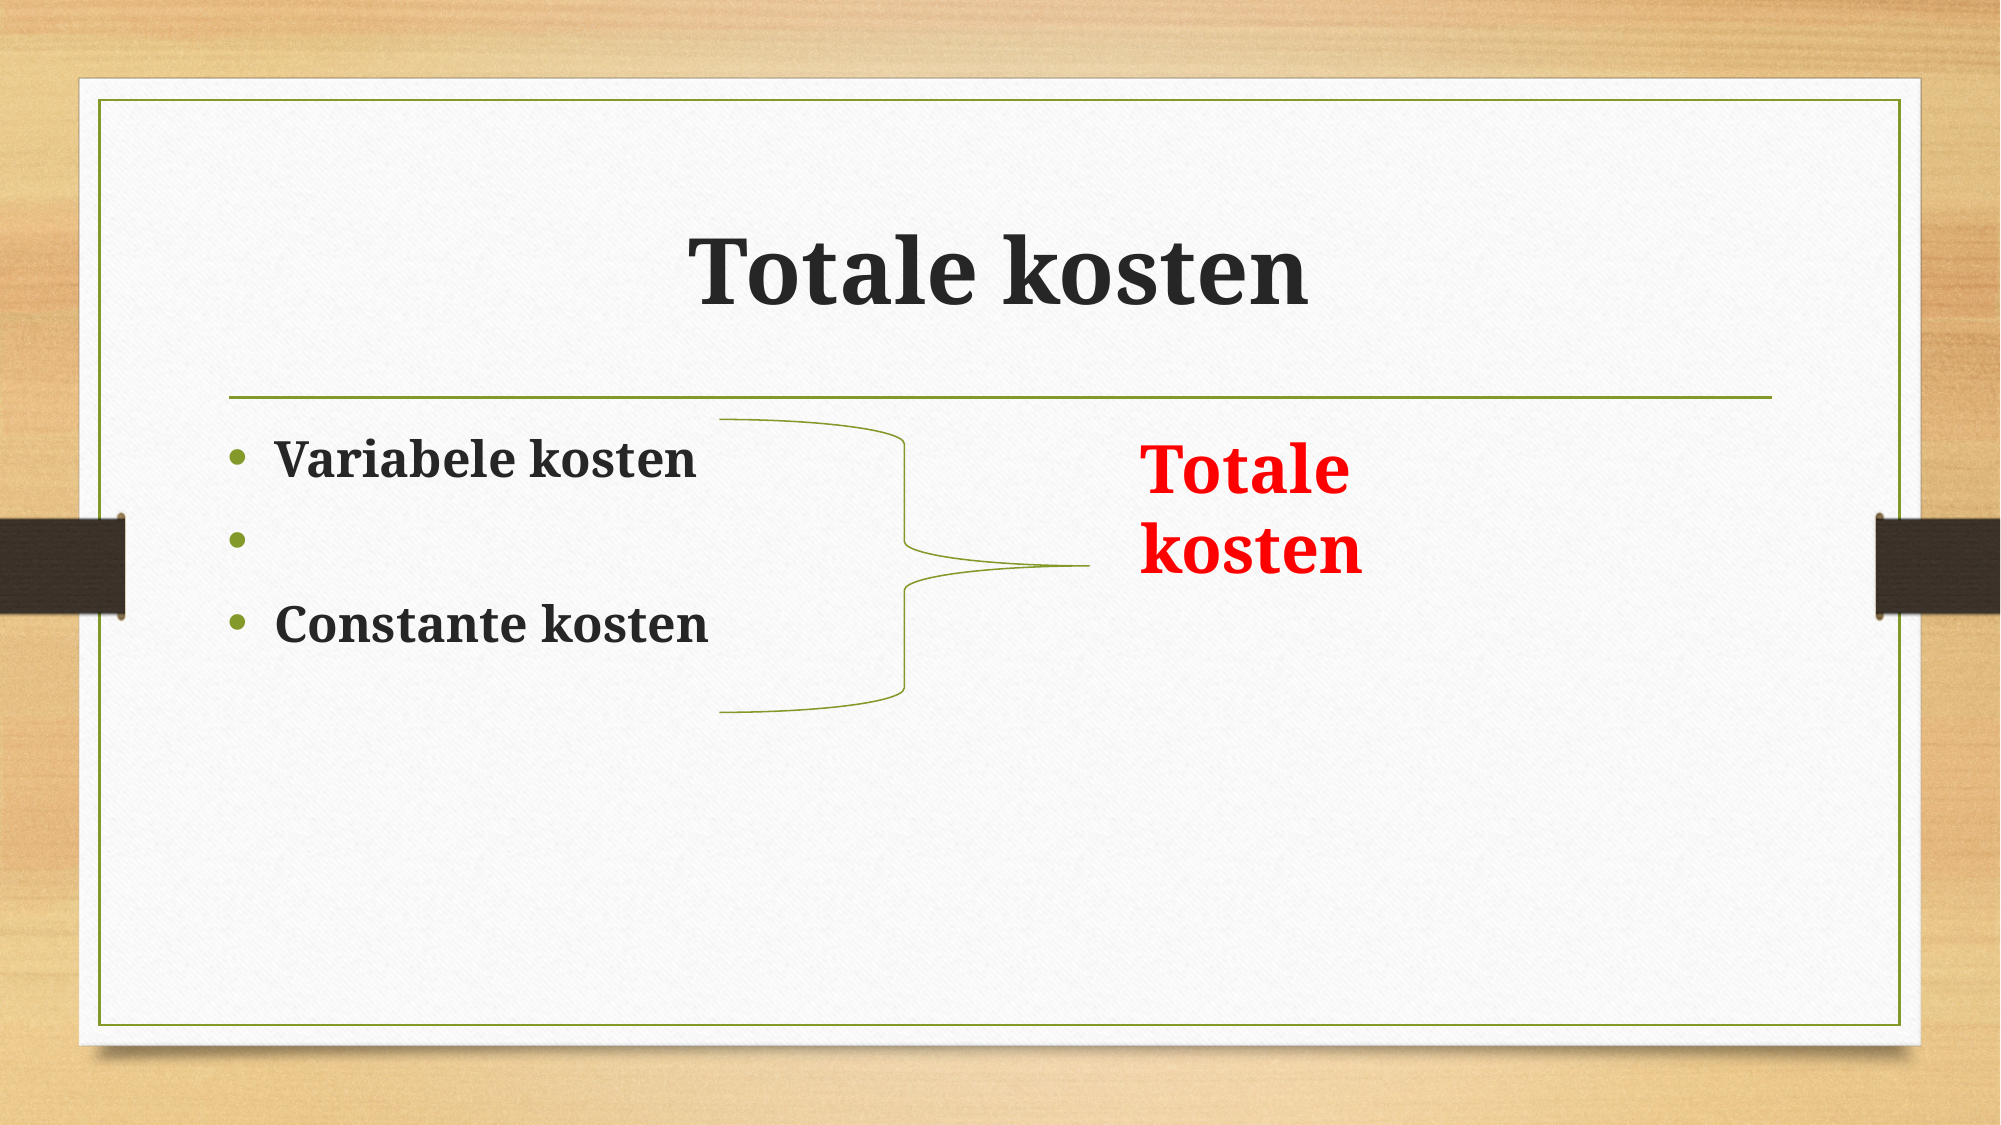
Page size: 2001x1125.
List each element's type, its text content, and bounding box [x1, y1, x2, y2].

text_box Totale kosten [1125, 419, 1479, 595]
text_box [719, 418, 1091, 714]
picture [0, 0, 2001, 1125]
list Variabele kosten Constante kosten [212, 419, 1788, 964]
title Totale kosten [212, 161, 1788, 375]
